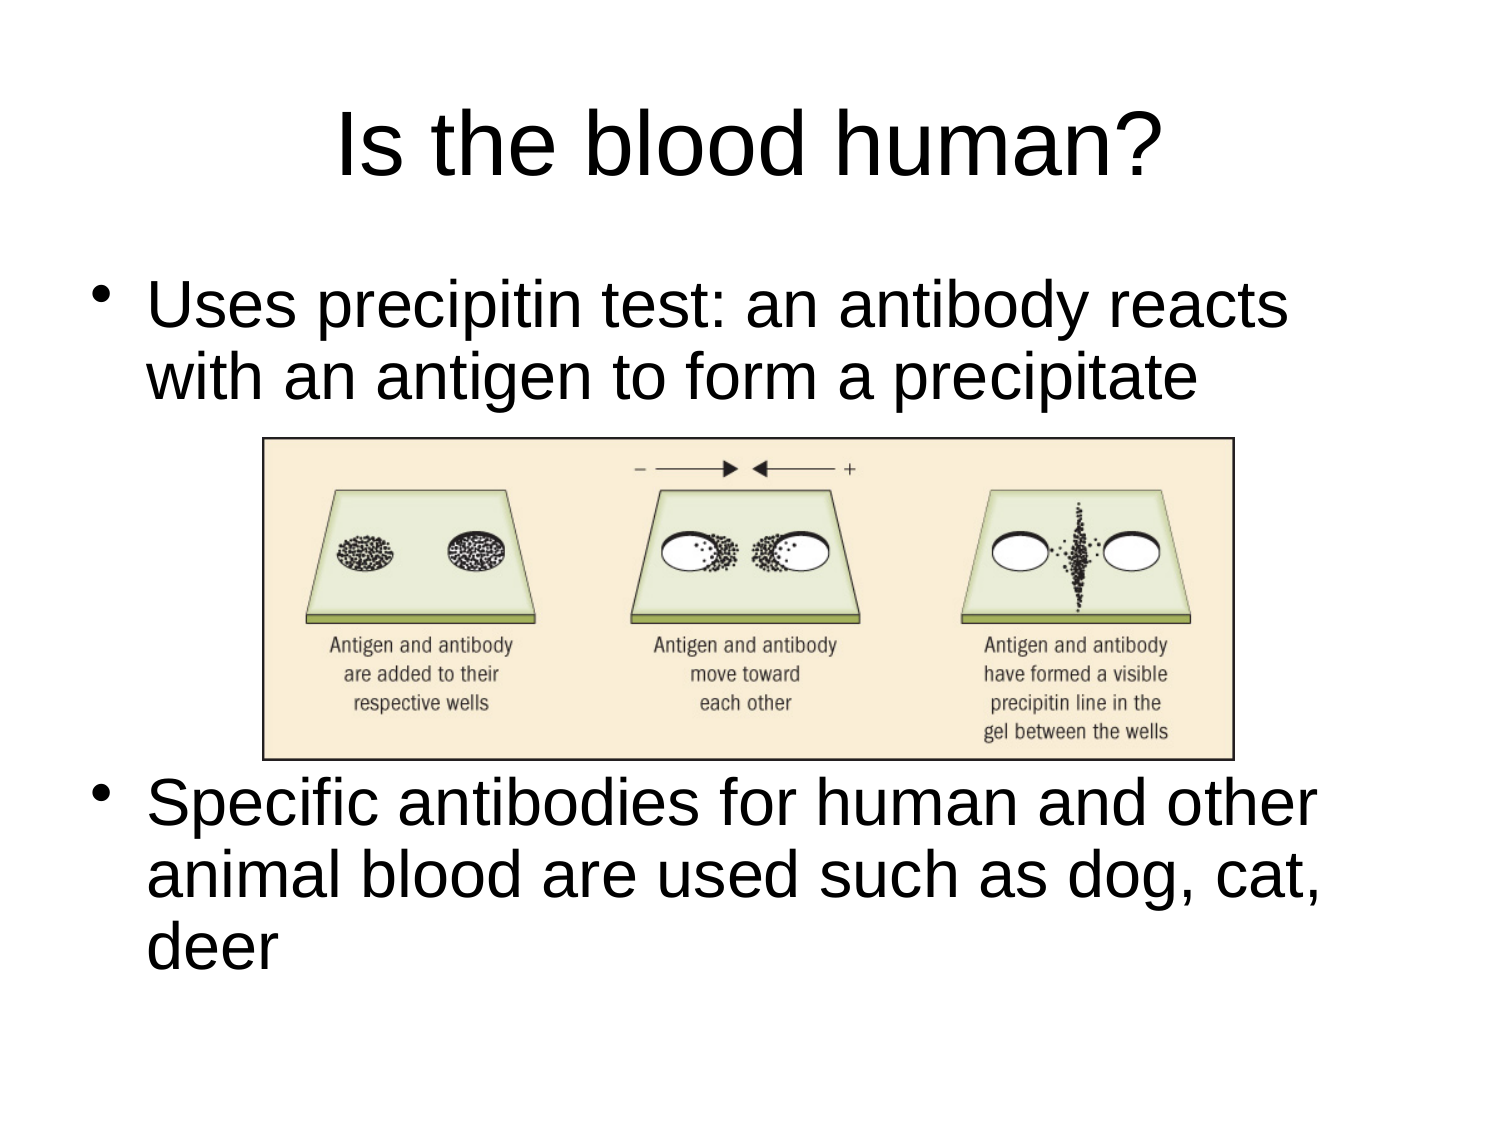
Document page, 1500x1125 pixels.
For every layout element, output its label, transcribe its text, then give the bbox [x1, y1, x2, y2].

title Is the blood human? [75, 45, 1425, 233]
picture [262, 437, 1235, 761]
list Uses precipitin test: an antibody reacts with an antigen to form a precipitate Specific antibodies for human and other animal blood are used such as dog, cat, deer [75, 262, 1425, 1005]
